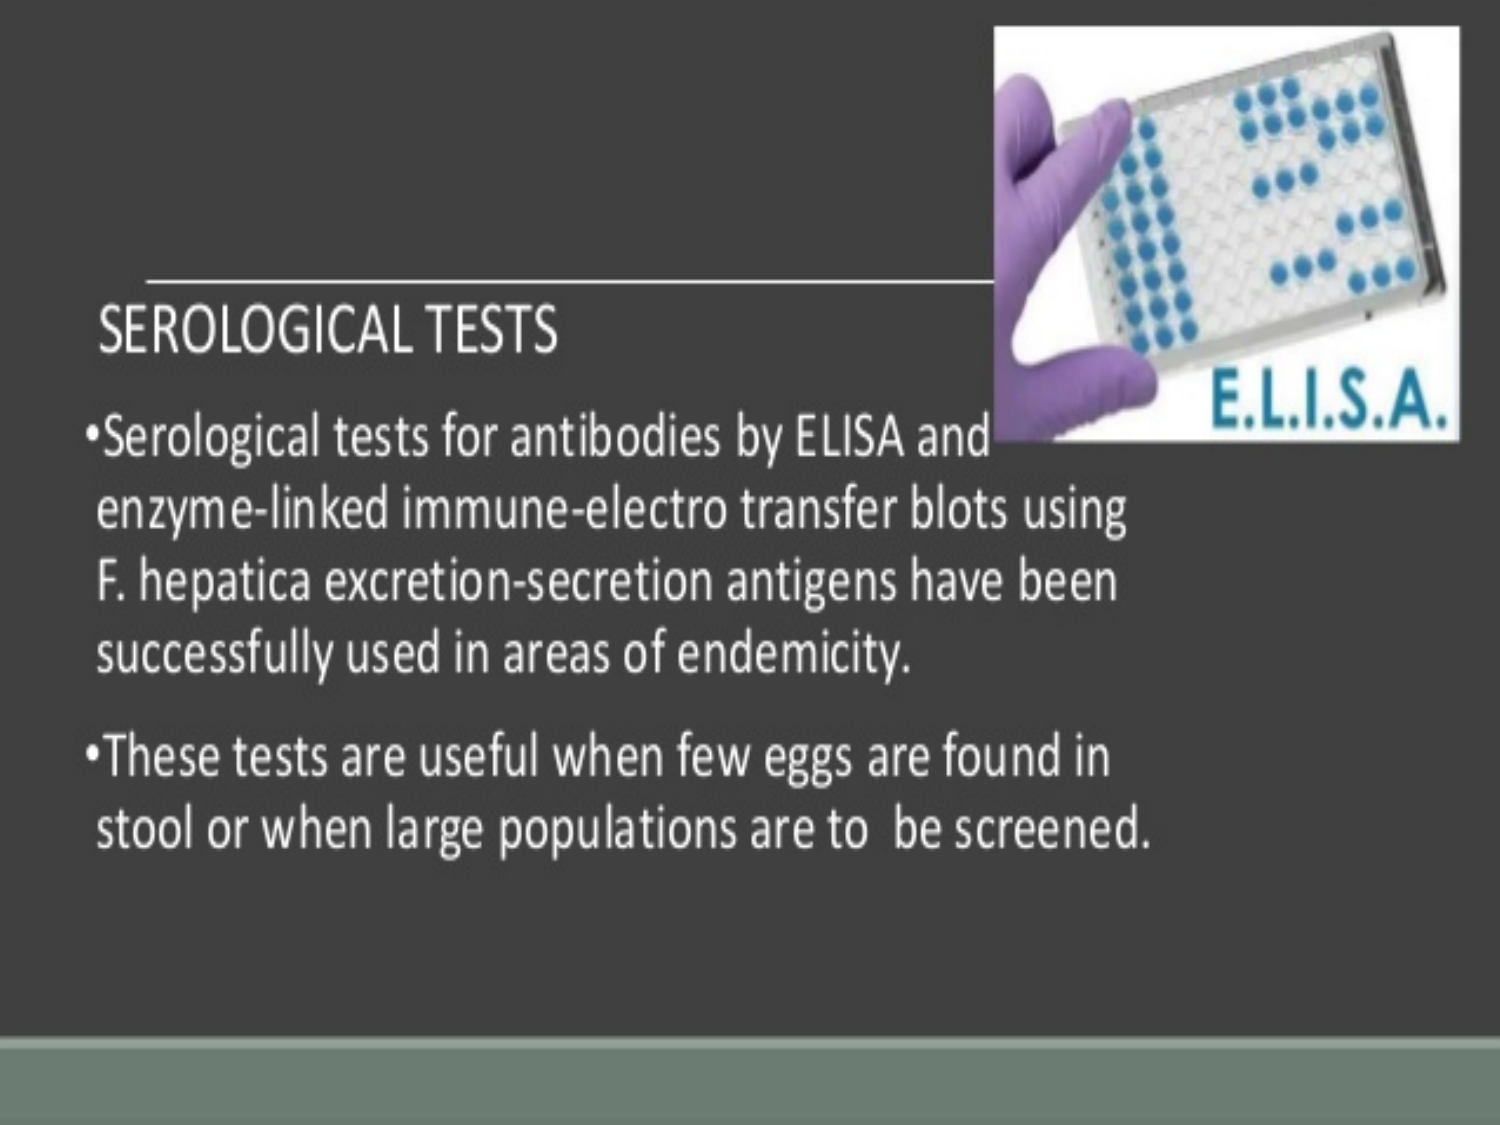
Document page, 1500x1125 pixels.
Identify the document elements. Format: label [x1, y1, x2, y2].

list [0, 0, 1500, 1125]
